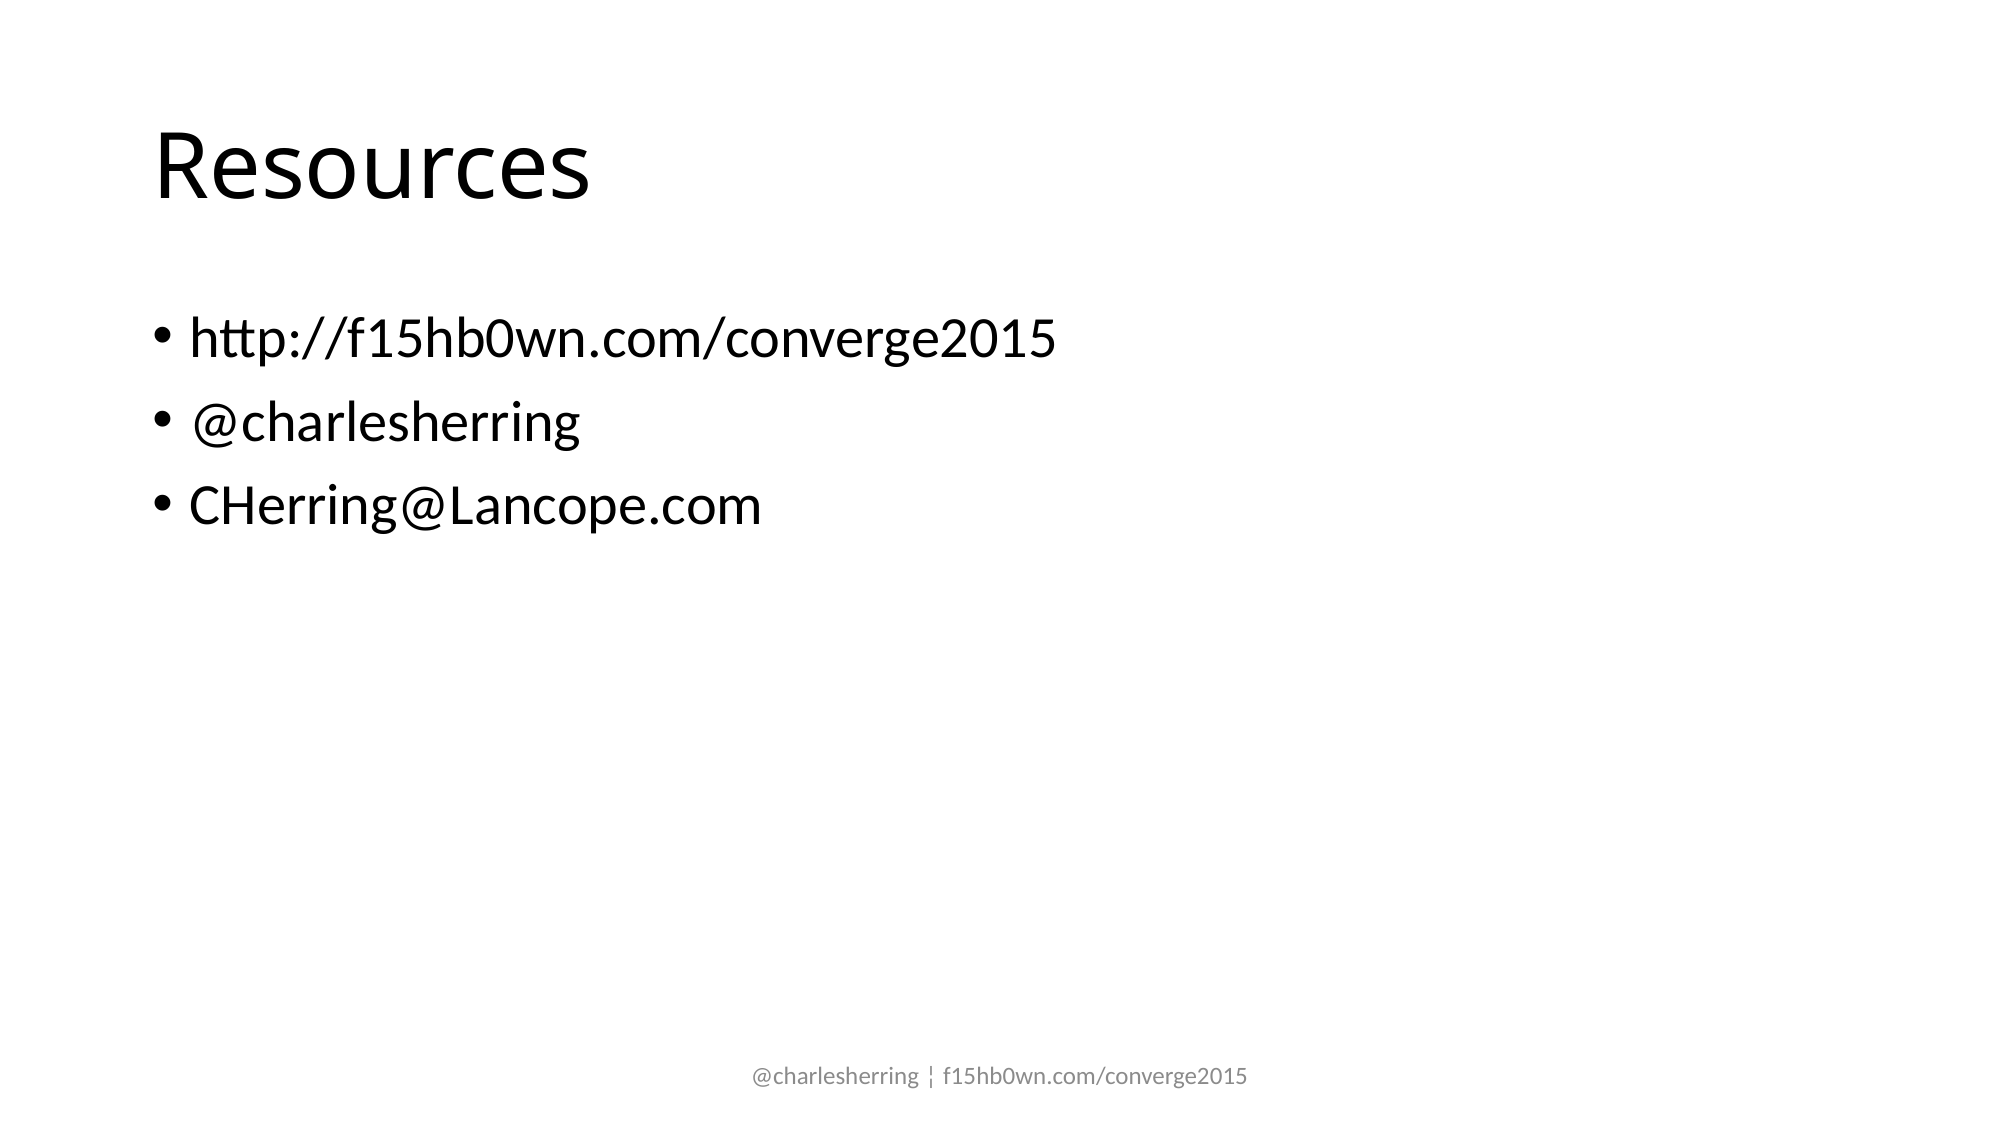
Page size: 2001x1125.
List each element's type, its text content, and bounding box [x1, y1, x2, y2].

title Resources [137, 59, 1863, 278]
footer @charlesherring ¦ f15hb0wn.com/converge2015 [137, 1044, 1863, 1105]
list http://f15hb0wn.com/converge2015 @charlesherring CHerring@Lancope.com [137, 299, 1863, 1014]
